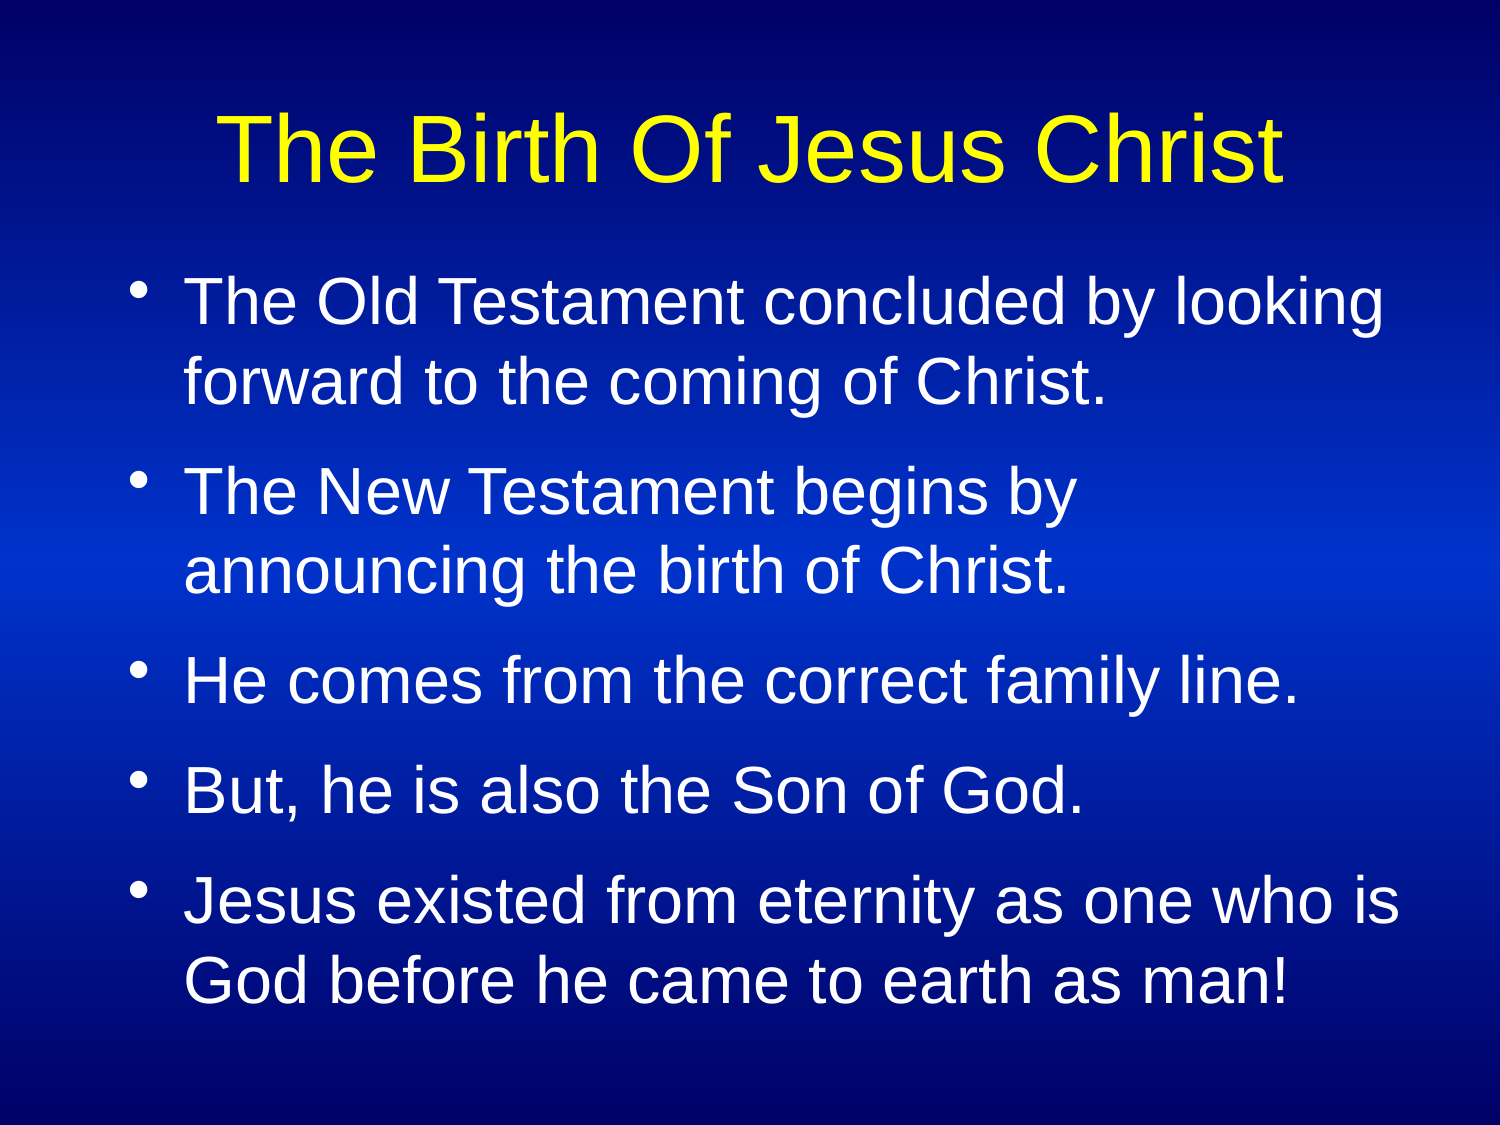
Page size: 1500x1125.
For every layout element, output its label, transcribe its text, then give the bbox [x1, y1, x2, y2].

title The Birth Of Jesus Christ [37, 50, 1463, 238]
list The Old Testament concluded by looking forward to the coming of Christ. The New Testament begins by announcing the birth of Christ. He comes from the correct family line. But, he is also the Son of God. Jesus existed from eternity as one who is God before he came to earth as man! [112, 249, 1438, 1088]
